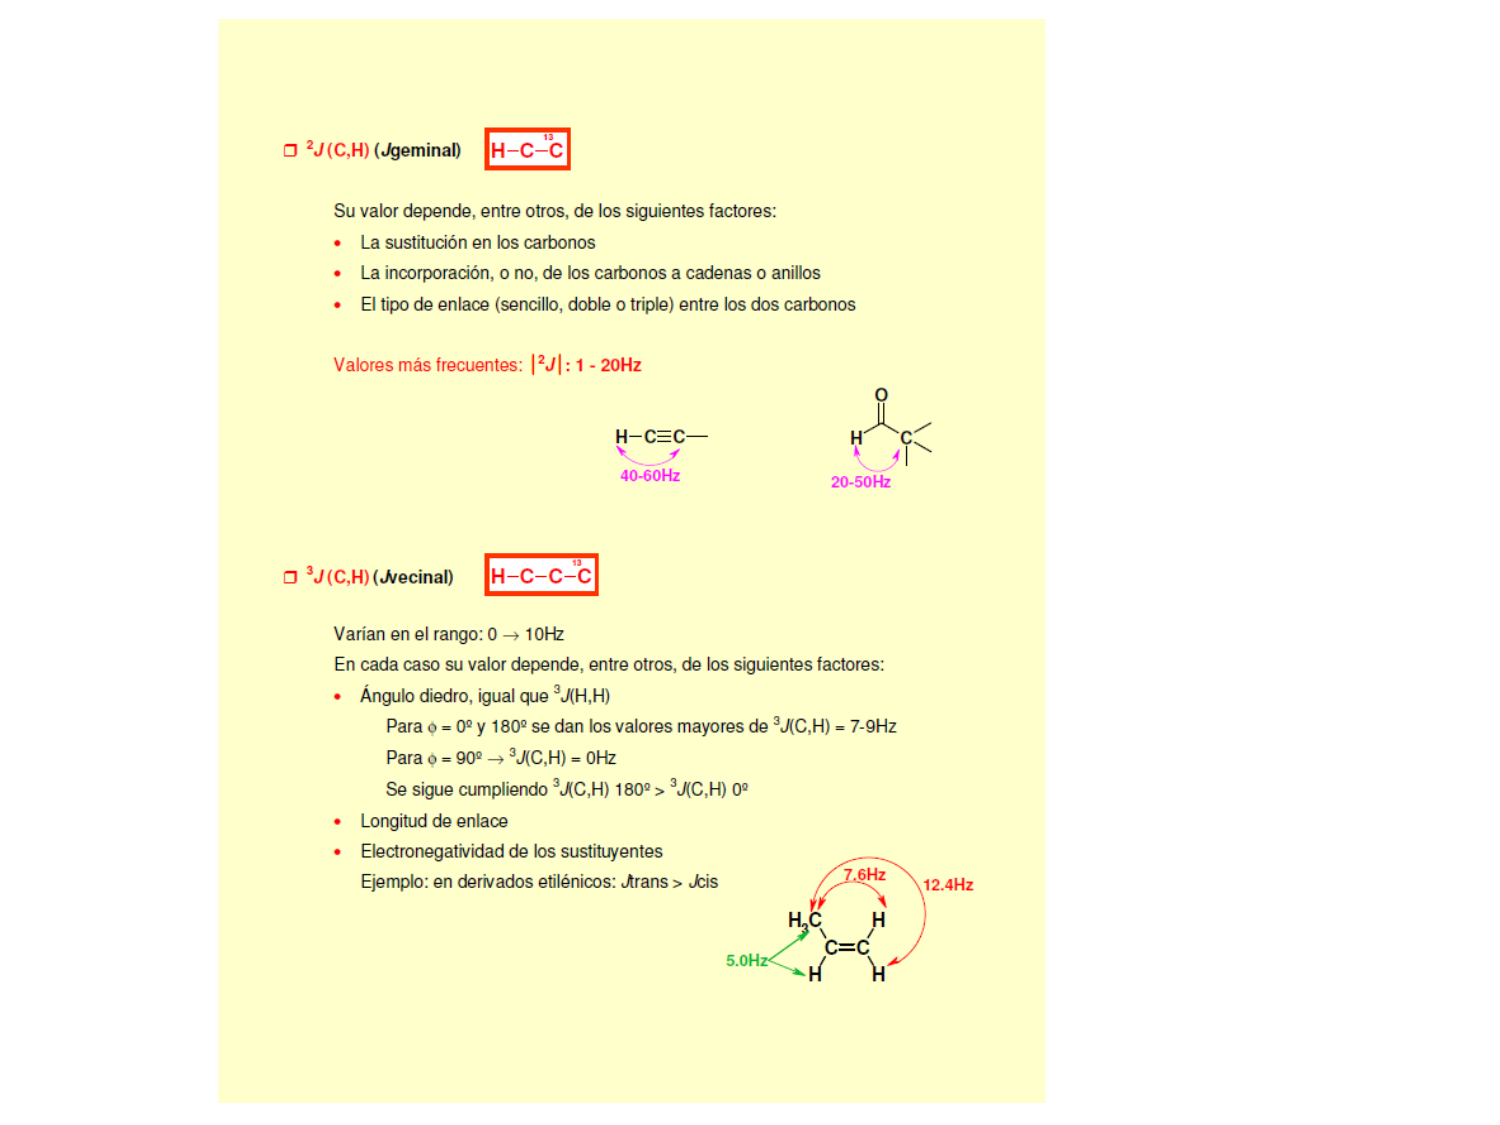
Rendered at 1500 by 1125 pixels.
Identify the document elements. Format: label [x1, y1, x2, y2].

picture [218, 18, 1046, 1103]
